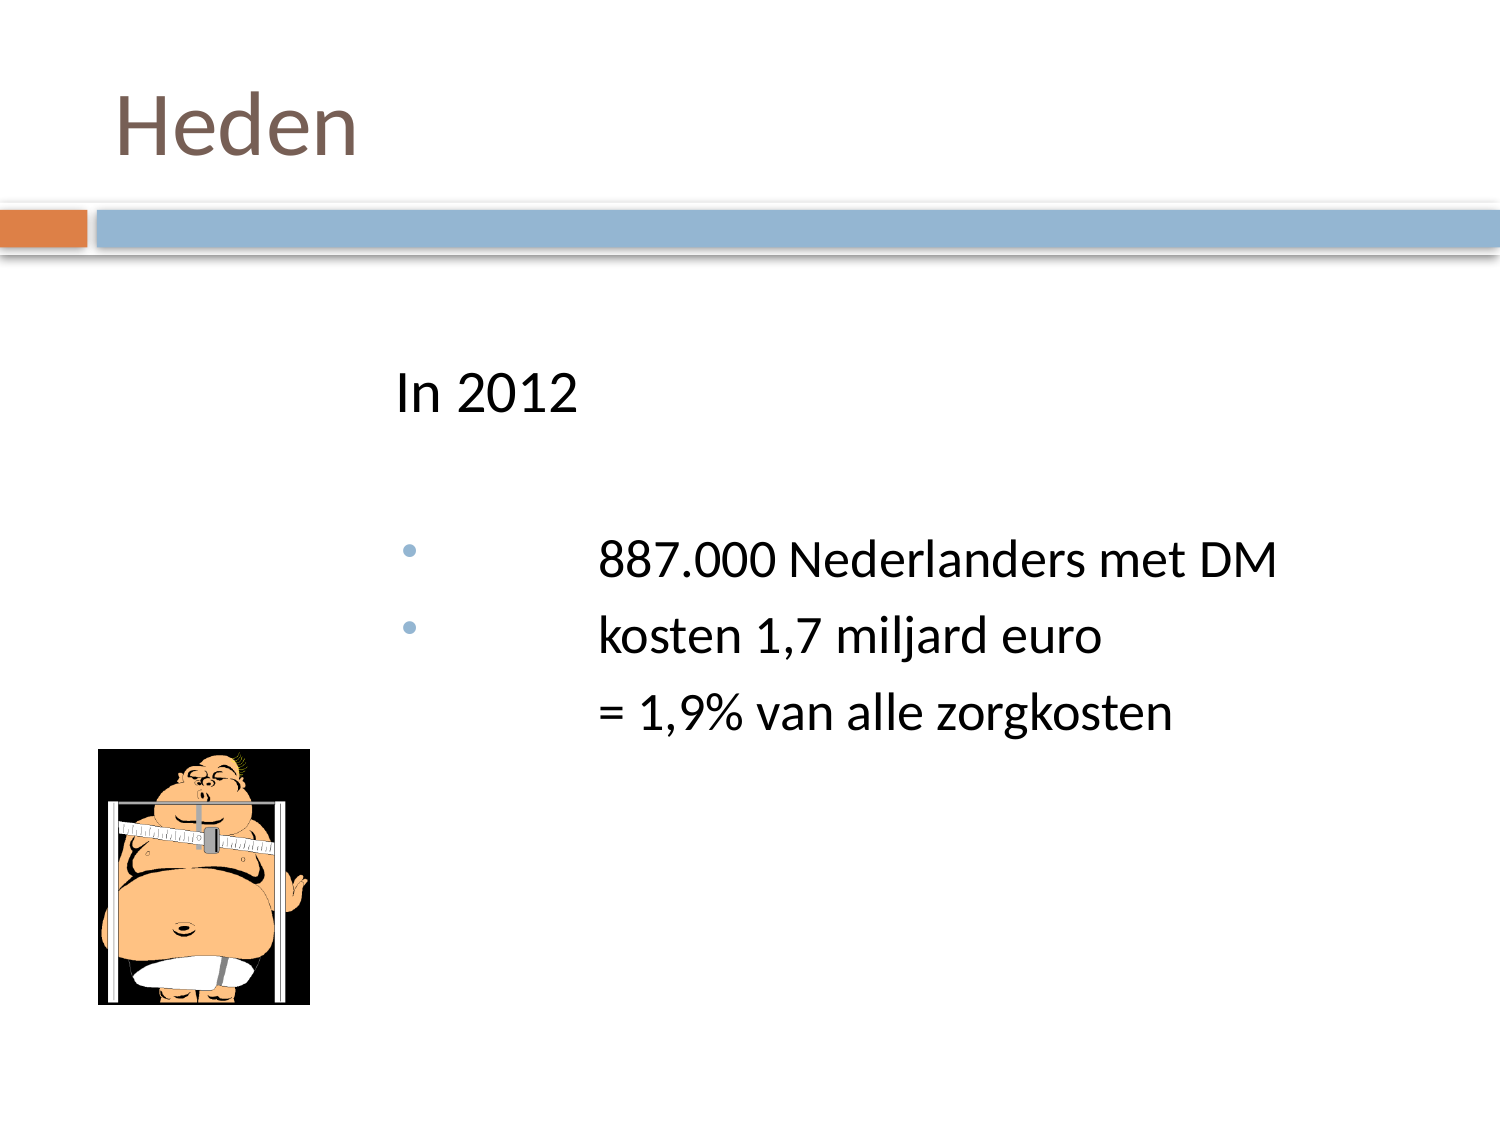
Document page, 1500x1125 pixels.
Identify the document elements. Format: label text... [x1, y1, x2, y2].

title Heden [99, 37, 1438, 201]
list In 2012 887.000 Nederlanders met DM kosten 1,7 miljard euro = 1,9% van alle zorgkosten [327, 257, 1430, 1009]
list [98, 749, 311, 1006]
